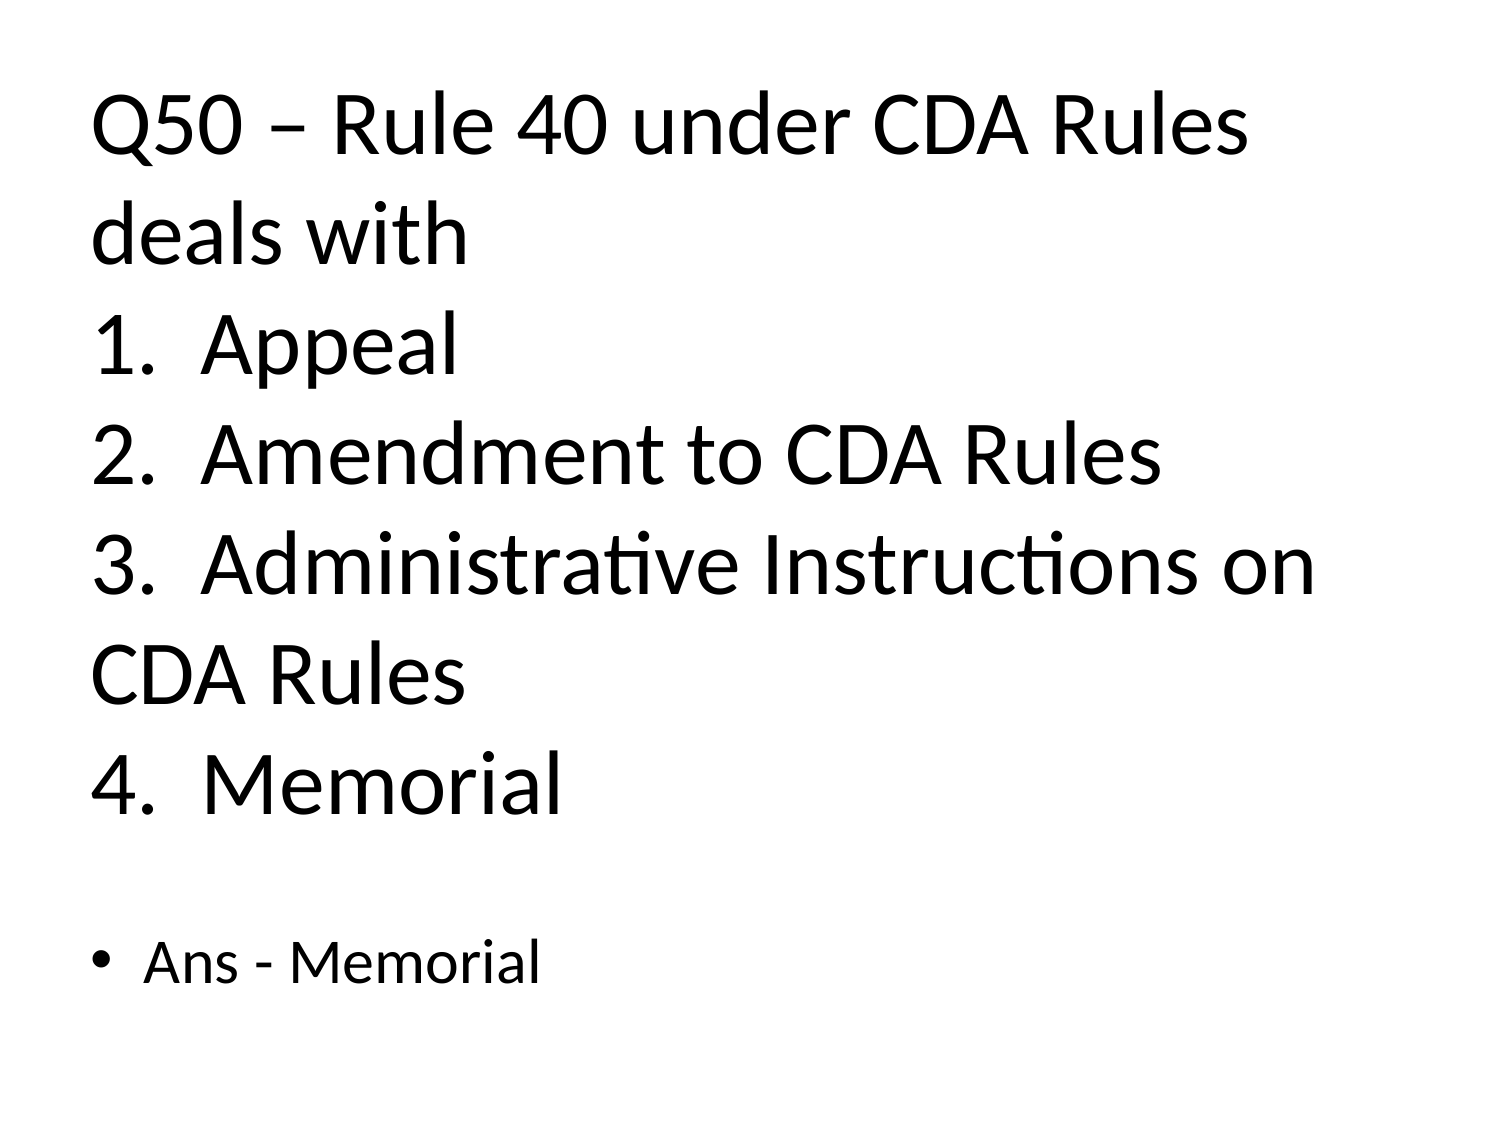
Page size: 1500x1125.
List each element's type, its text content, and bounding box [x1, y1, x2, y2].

list Ans - Memorial [75, 912, 1425, 1005]
title Q50 – Rule 40 under CDA Rules deals with 1. Appeal 2. Amendment to CDA Rules 3. Administrative Instructions on CDA Rules 4. Memorial [75, 45, 1425, 850]
